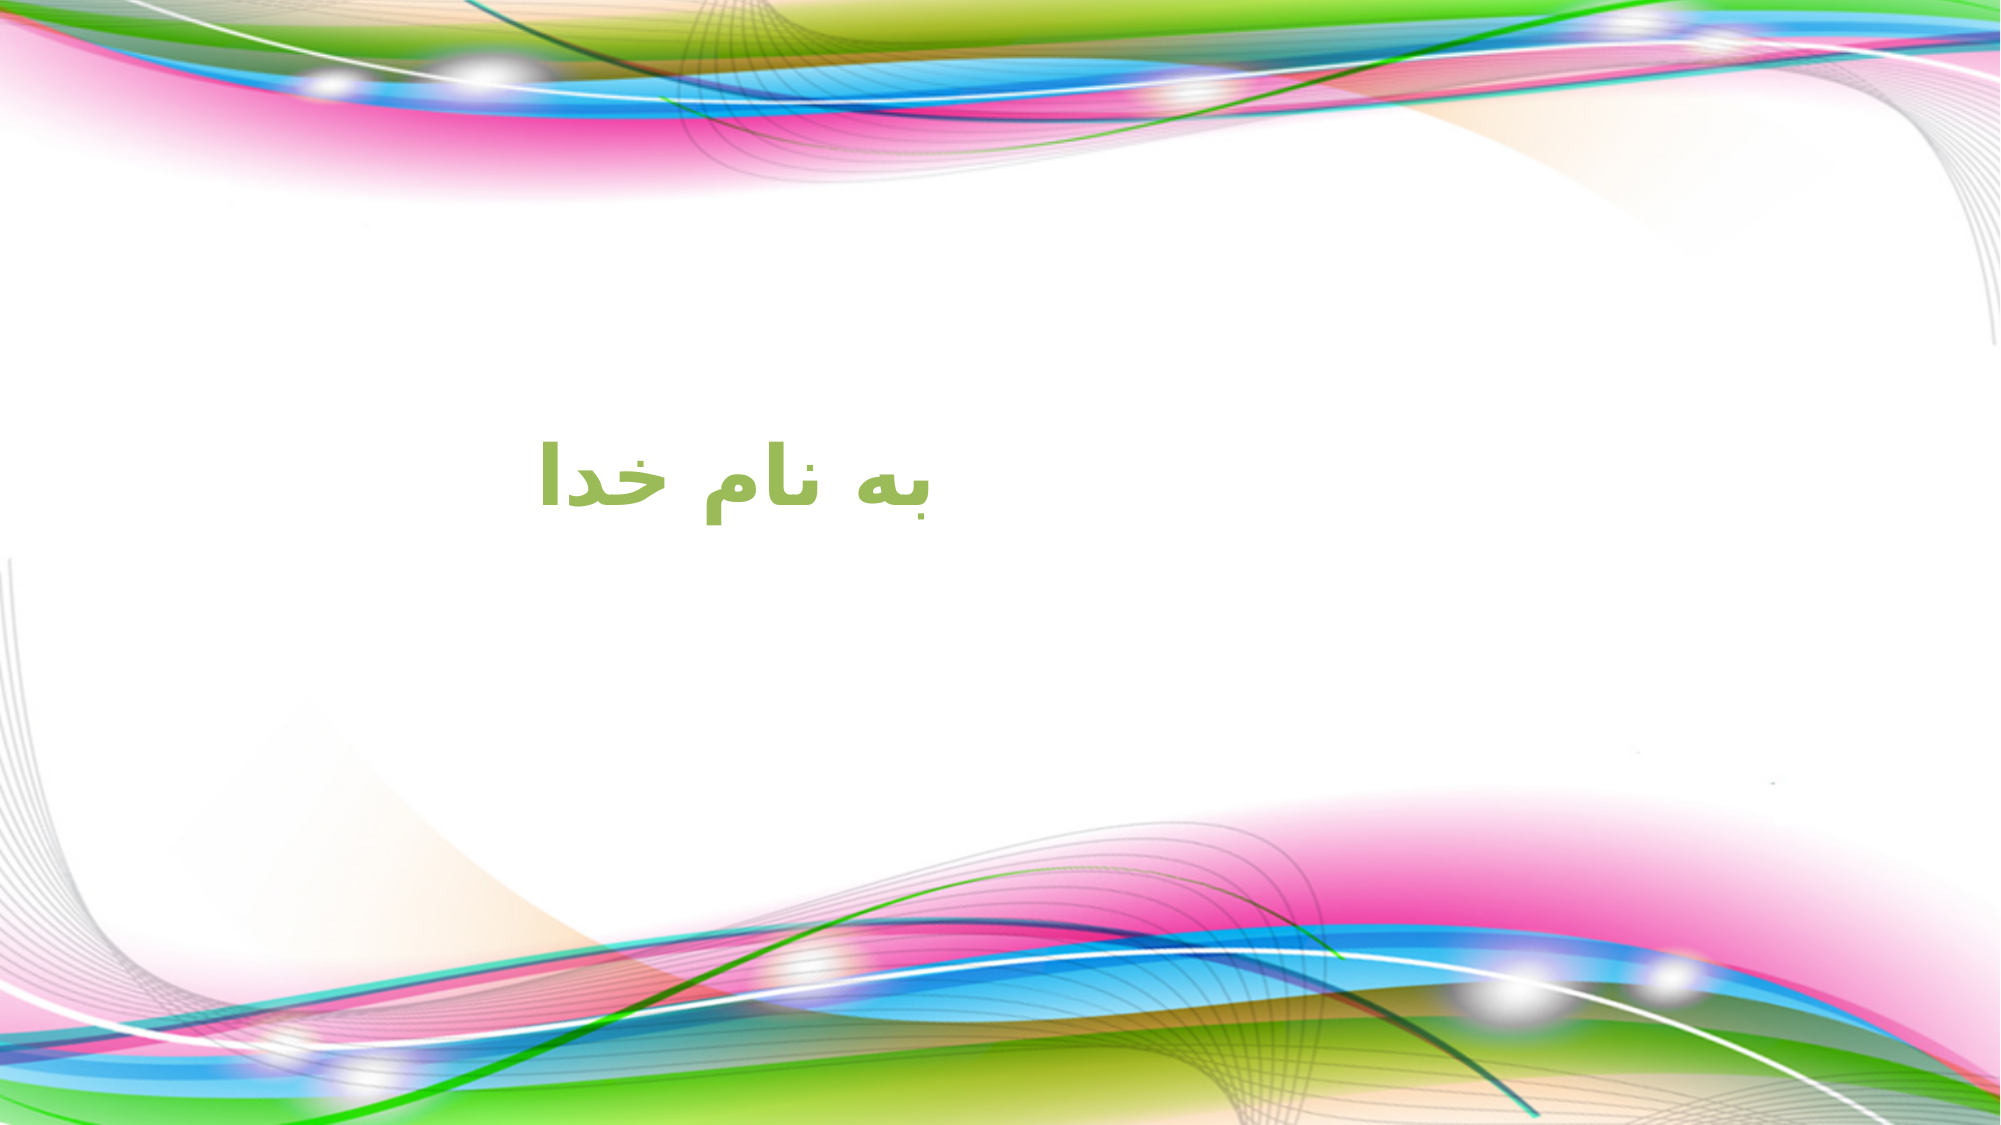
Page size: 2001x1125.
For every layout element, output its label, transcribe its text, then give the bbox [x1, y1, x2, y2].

title به نام خدا [521, 420, 1467, 540]
picture [0, 547, 2001, 1125]
picture [0, 0, 2001, 420]
